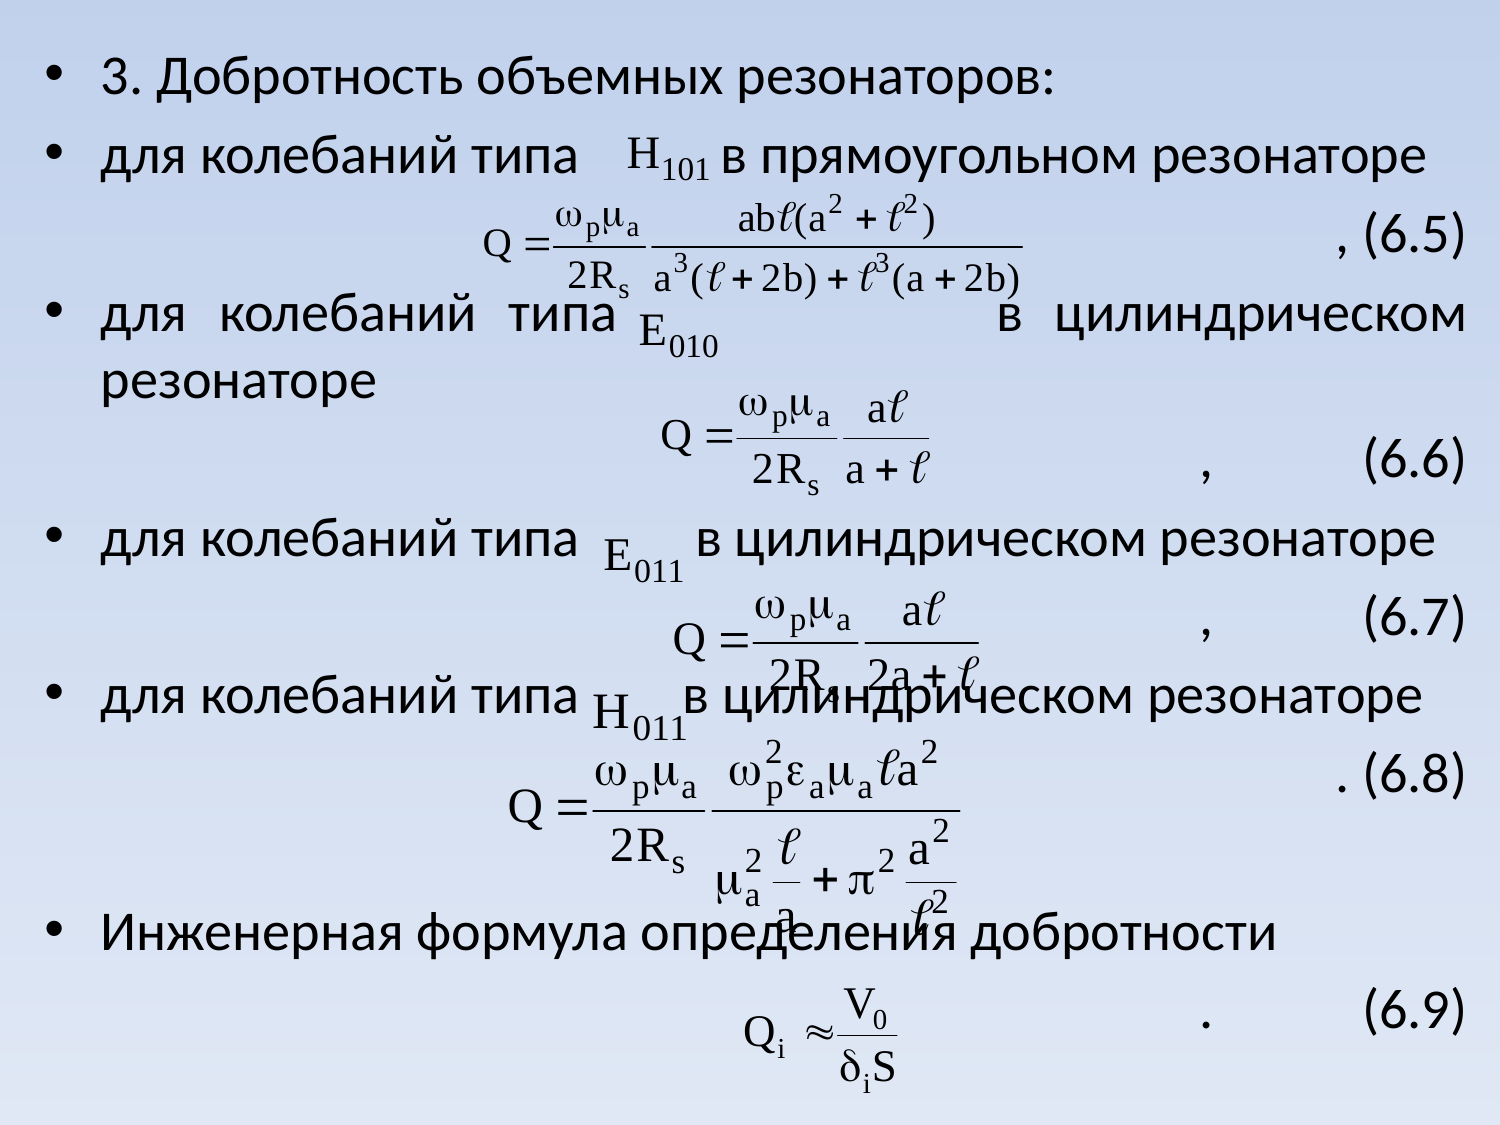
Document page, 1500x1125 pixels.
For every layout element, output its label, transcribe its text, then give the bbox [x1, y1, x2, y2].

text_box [584, 680, 693, 726]
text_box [478, 184, 1031, 306]
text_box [667, 573, 988, 711]
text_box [501, 727, 968, 947]
list 3. Добротность объемных резонаторов: для колебаний типа в прямоугольном резонаторе , (6.5) для колебаний типа в цилиндрическом резонаторе , (6.6) для колебаний типа в цилиндрическом резонаторе , (6.7) для колебаний типа в цилиндрическом резонаторе . (6.8) Инженерная формула определения добротности . (6.9) [29, 30, 1483, 1094]
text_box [631, 302, 726, 366]
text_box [596, 526, 689, 591]
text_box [737, 975, 906, 1102]
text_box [655, 373, 938, 504]
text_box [619, 125, 714, 182]
